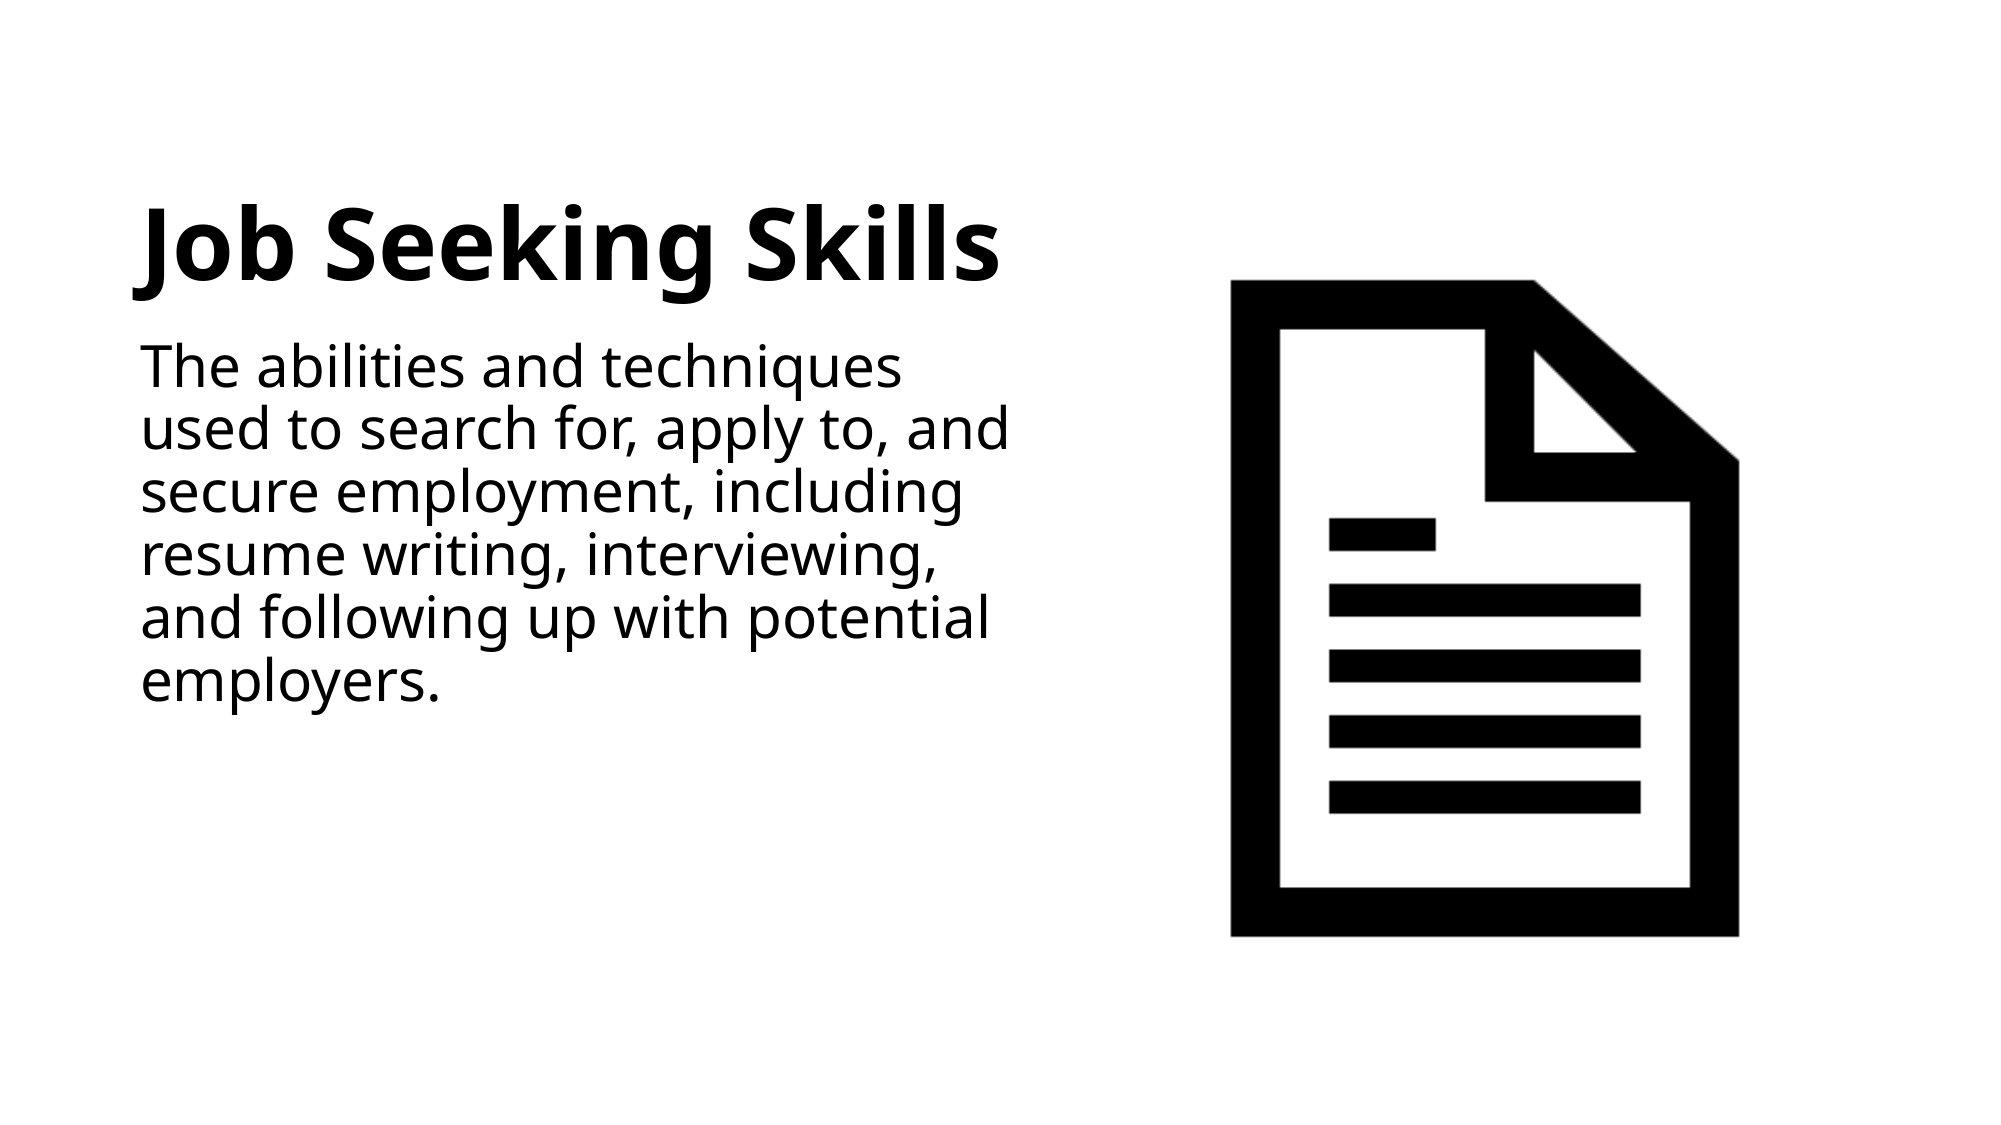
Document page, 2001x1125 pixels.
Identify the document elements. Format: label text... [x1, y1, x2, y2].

title Job Seeking Skills [124, 186, 1621, 330]
list The abilities and techniques used to search for, apply to, and secure employment, including resume writing, interviewing, and following up with potential employers. [124, 329, 1029, 1043]
picture [1091, 215, 1879, 1003]
